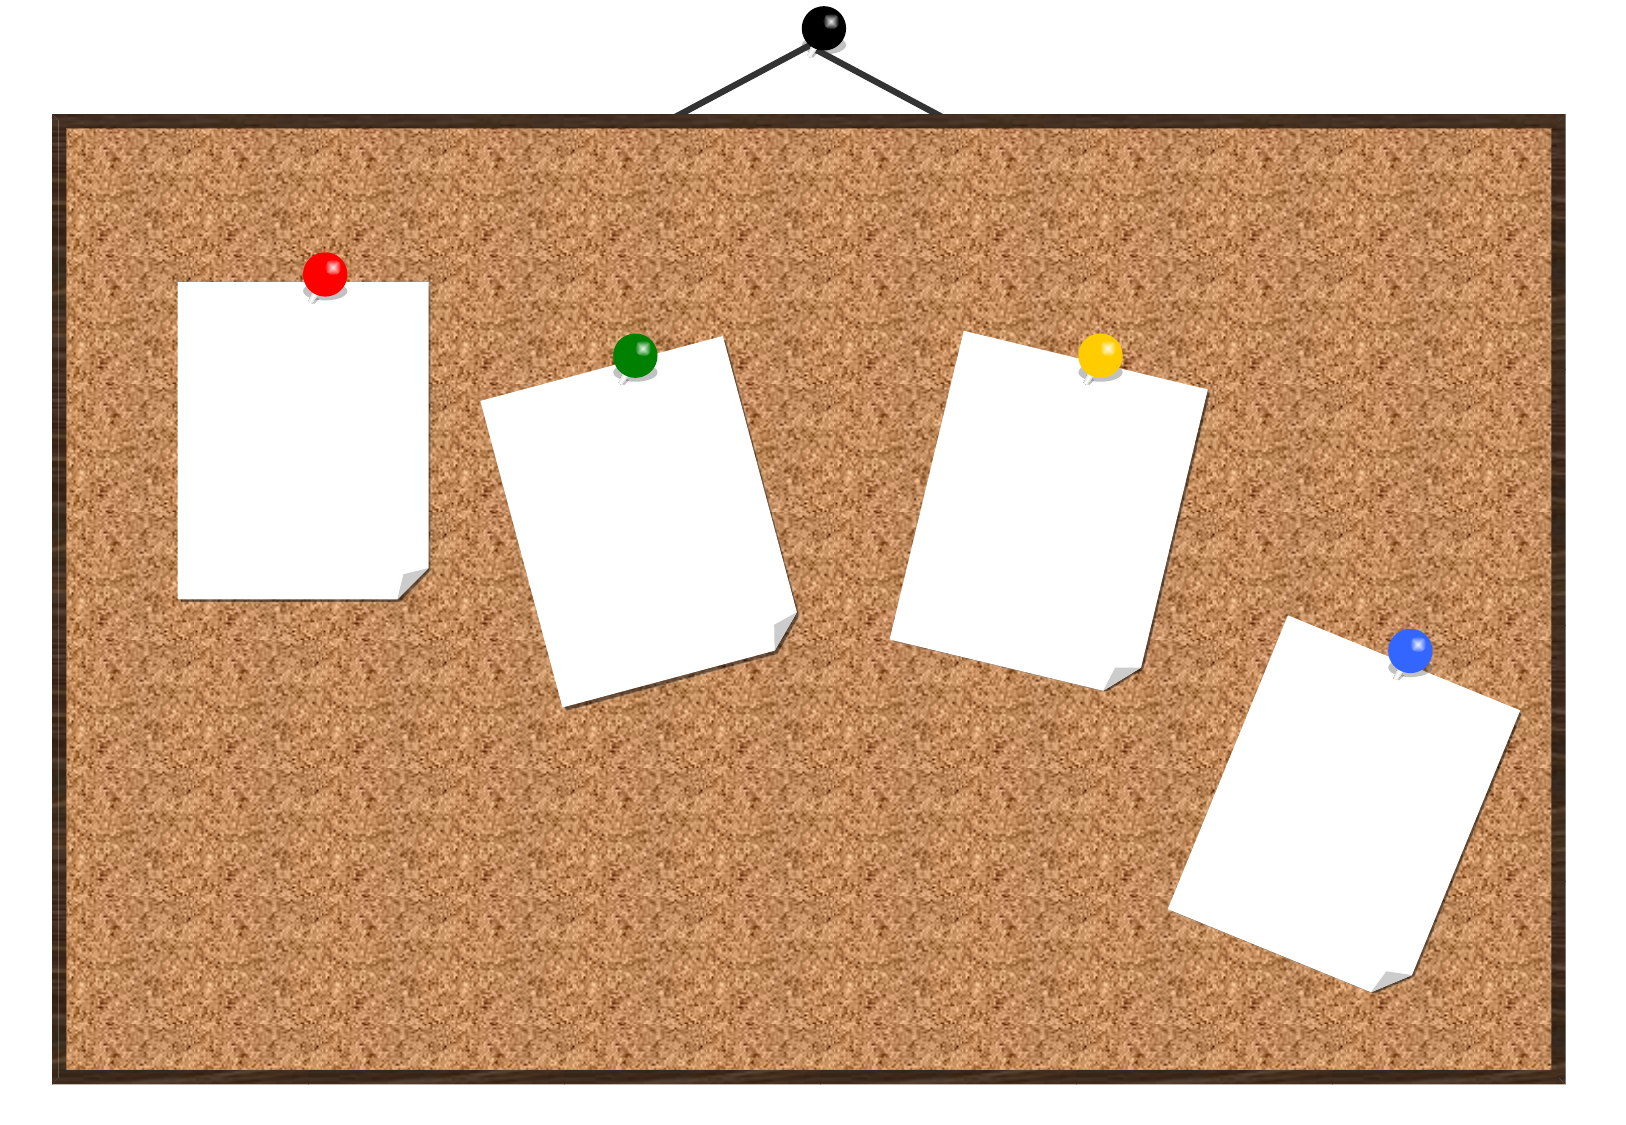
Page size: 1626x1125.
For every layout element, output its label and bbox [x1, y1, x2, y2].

text_box [684, 52, 933, 112]
text_box [612, 333, 658, 386]
text_box [1078, 333, 1123, 386]
text_box [801, 5, 847, 58]
text_box [51, 113, 1566, 1085]
text_box [302, 252, 348, 304]
text_box [1387, 628, 1433, 681]
